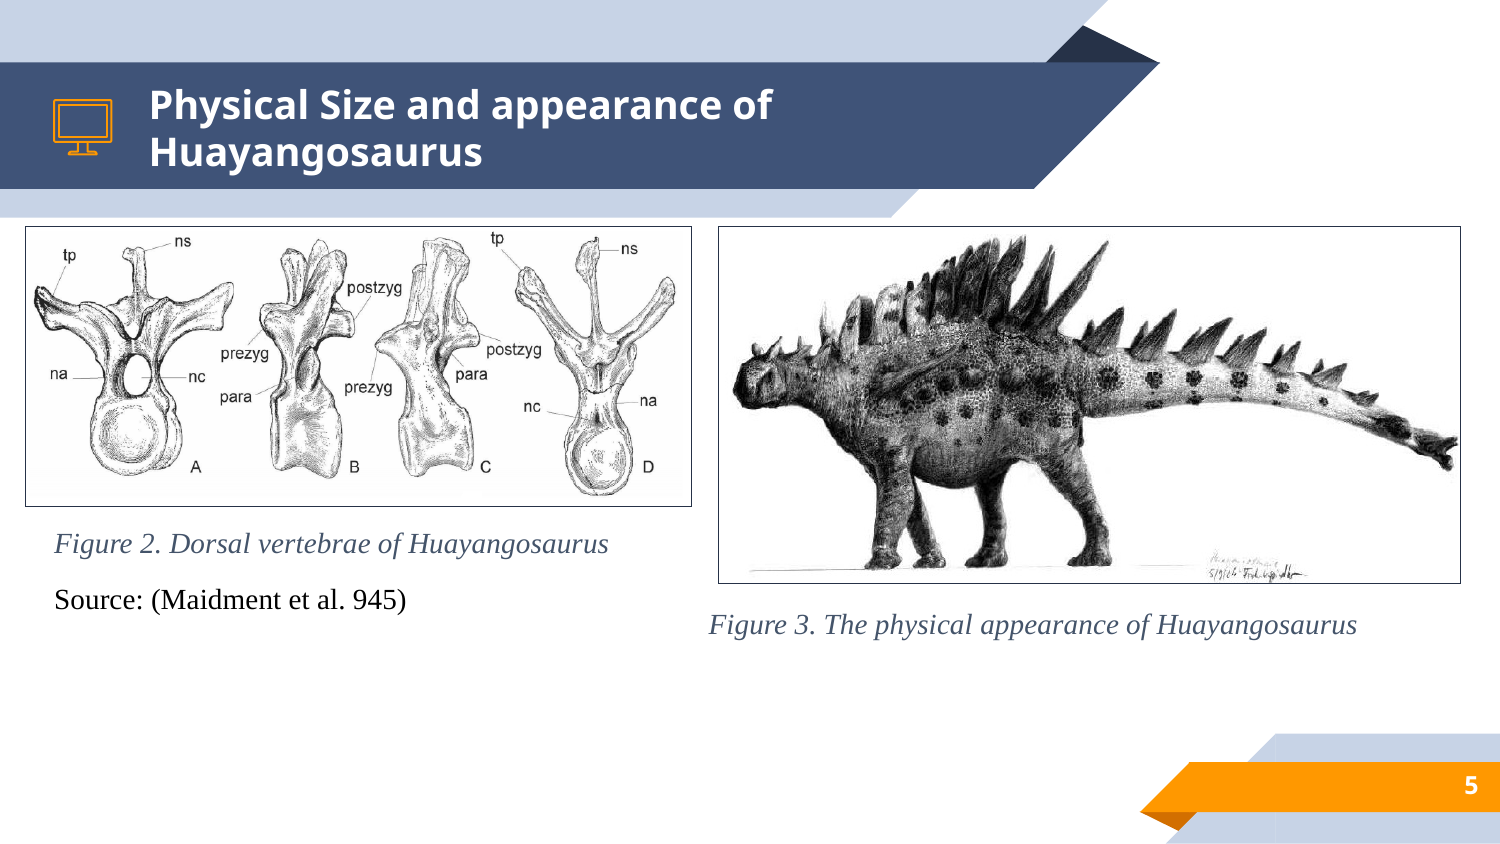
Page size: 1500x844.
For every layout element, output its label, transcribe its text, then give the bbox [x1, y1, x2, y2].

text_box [53, 99, 112, 155]
slide_number 5 [1249, 760, 1494, 813]
picture [25, 225, 693, 507]
text_box Figure 3. The physical appearance of Huayangosaurus [693, 598, 1374, 648]
picture [717, 225, 1461, 585]
text_box Figure 2. Dorsal vertebrae of Huayangosaurus Source: (Maidment et al. 945) [39, 516, 790, 623]
title Physical Size and appearance of Huayangosaurus [133, 64, 1088, 190]
